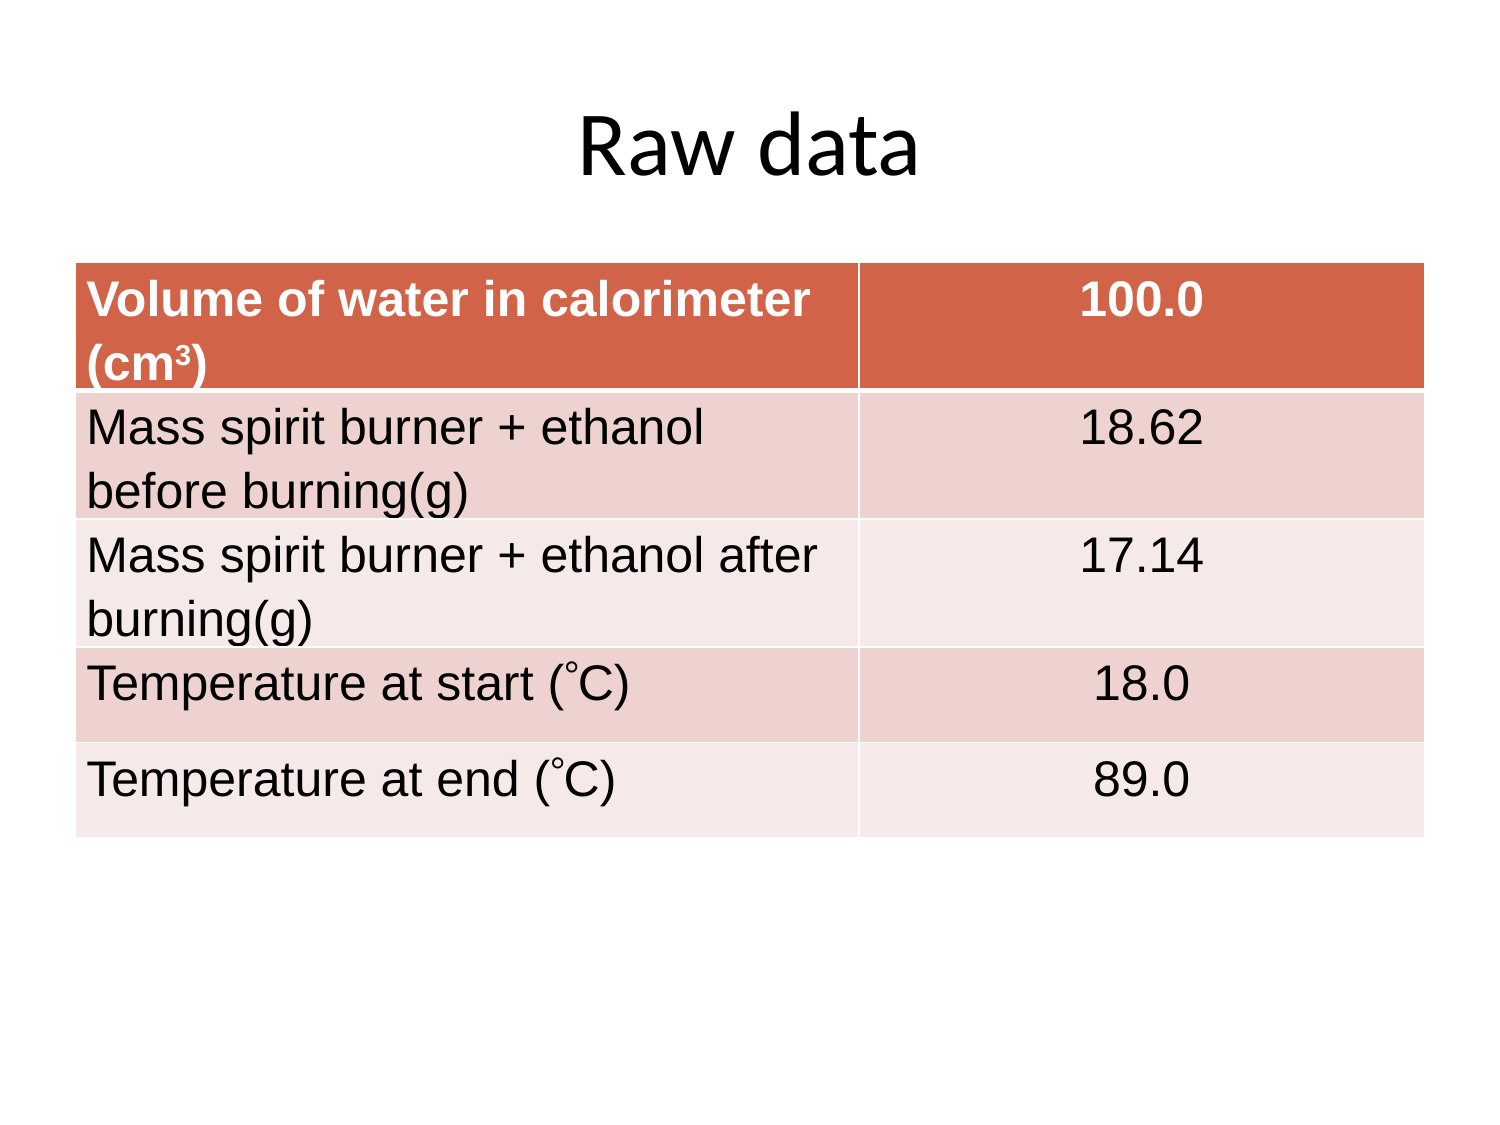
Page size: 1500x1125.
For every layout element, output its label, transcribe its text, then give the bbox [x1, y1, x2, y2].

table_cell Mass spirit burner + ethanol before burning(g) [76, 393, 858, 518]
table_header 100.0 [860, 263, 1424, 388]
table_cell 18.0 [860, 648, 1424, 742]
title Raw data [75, 45, 1425, 233]
table_cell Temperature at end (C) [76, 743, 858, 837]
table_cell Temperature at start (C) [76, 648, 858, 742]
table_cell 18.62 [860, 393, 1424, 518]
table_cell Mass spirit burner + ethanol after burning(g) [76, 520, 858, 646]
table_cell 89.0 [860, 743, 1424, 837]
table_header Volume of water in calorimeter (cm3) [76, 263, 858, 388]
table_cell 17.14 [860, 520, 1424, 646]
